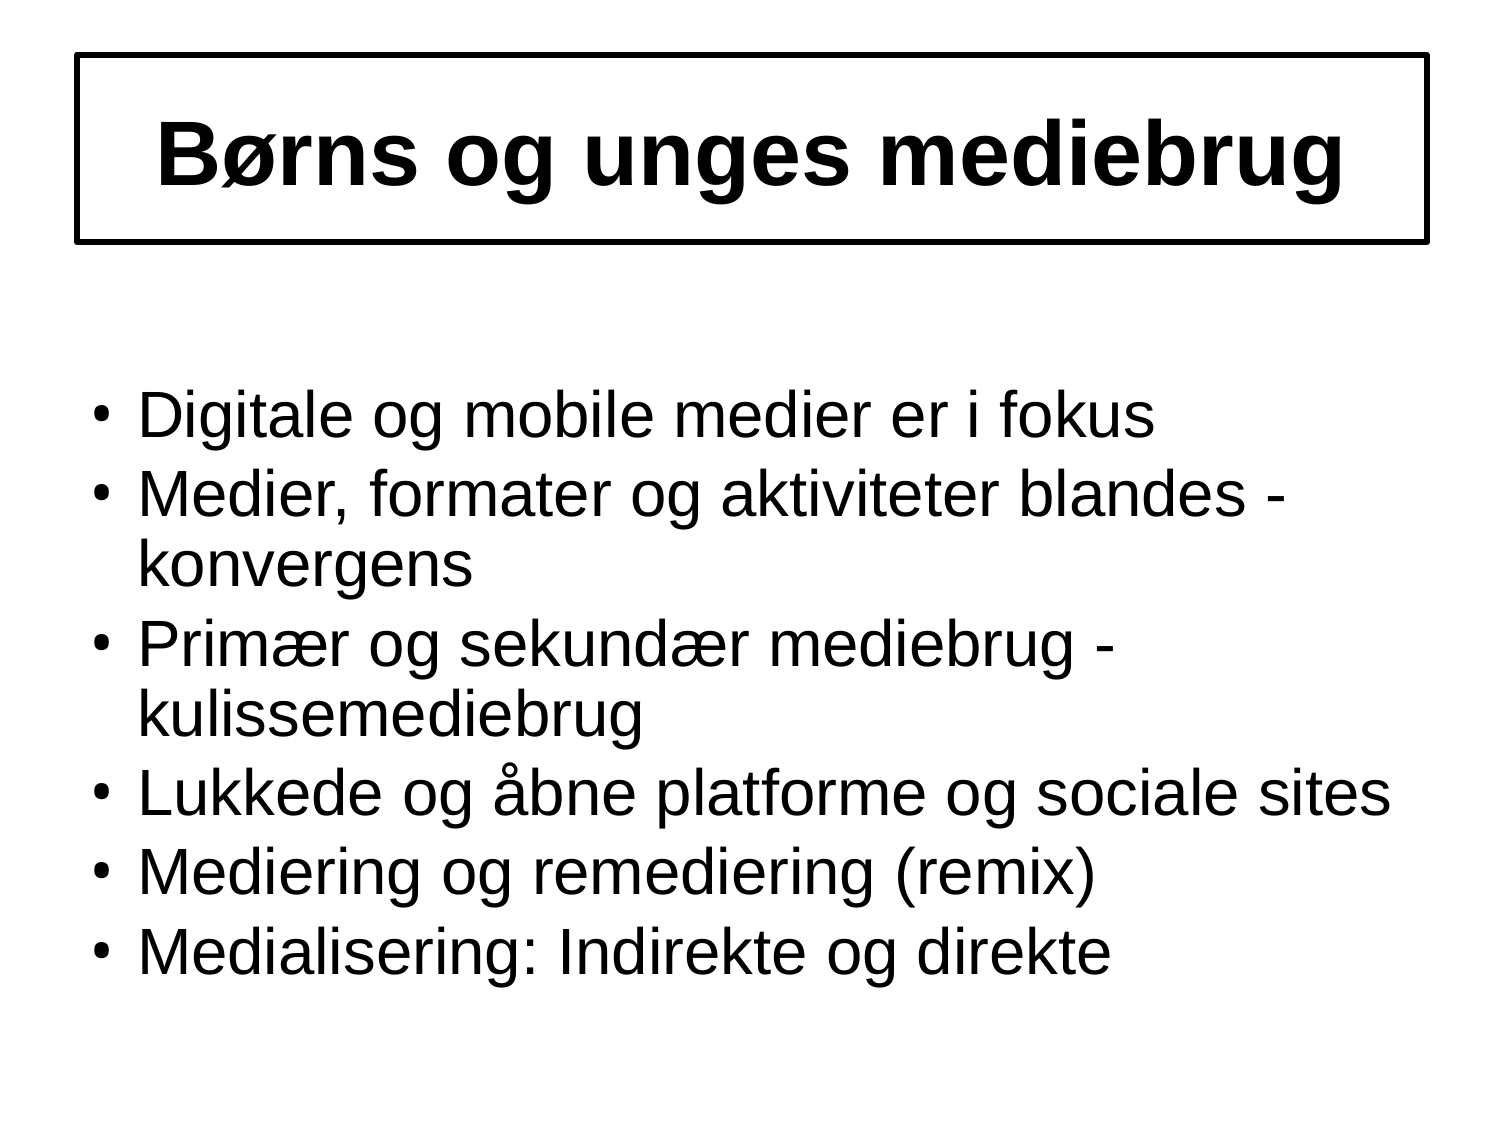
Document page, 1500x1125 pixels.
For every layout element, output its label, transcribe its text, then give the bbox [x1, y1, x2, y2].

title Børns og unges mediebrug [76, 54, 1427, 243]
list Digitale og mobile medier er i fokus Medier, formater og aktiviteter blandes - konvergens Primær og sekundær mediebrug - kulissemediebrug Lukkede og åbne platforme og sociale sites Mediering og remediering (remix) Medialisering: Indirekte og direkte [74, 302, 1425, 1005]
